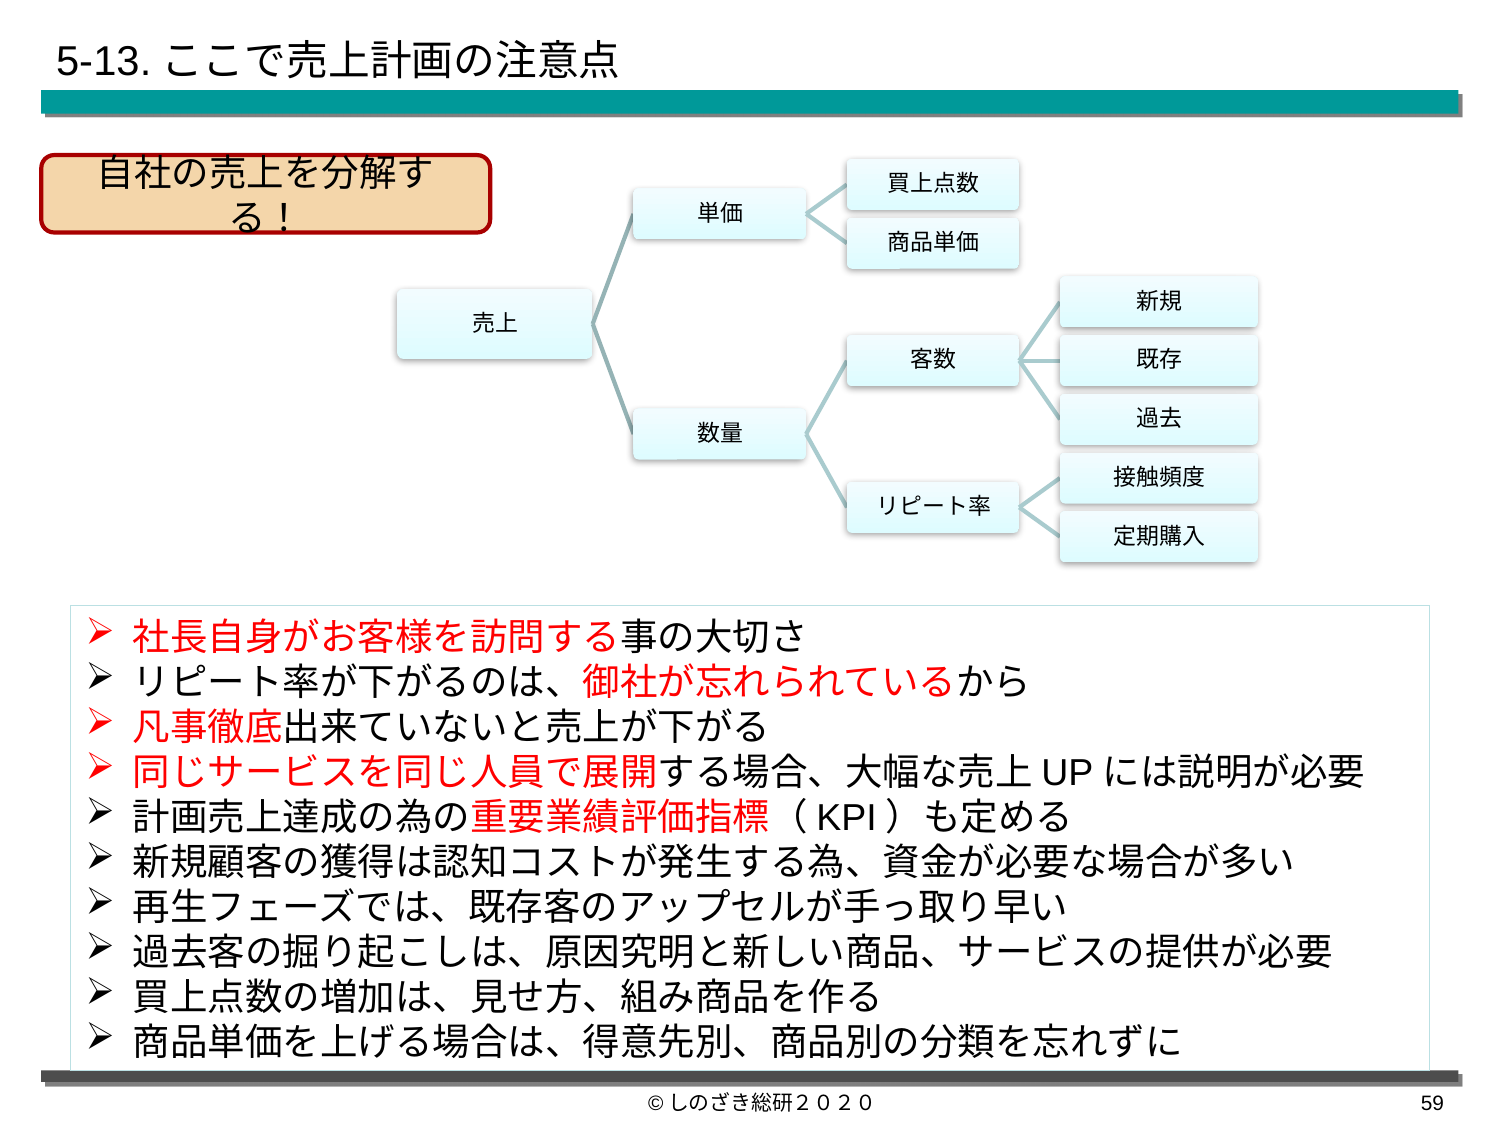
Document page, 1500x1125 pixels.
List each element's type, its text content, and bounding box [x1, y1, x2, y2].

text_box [195, 158, 1460, 563]
slide_number 58 [1108, 1082, 1459, 1125]
footer ©しのざき総研２０２０ [524, 1082, 1000, 1125]
text_box 5-13.ここで売上計画の注意点 [41, 25, 1032, 91]
text_box 社長自身がお客様を訪問する事の大切さ リピート率が下がるのは、御社が忘れられているから 凡事徹底出来ていないと売上が下がる 同じサービスを同じ人員で展開する場合、大幅な売上UPには説明が必要 計画売上達成の為の重要業績評価指標（KPI）も定める 新規顧客の獲得は認知コストが発生する為、資金が必要な場合が多い 再生フェーズでは、既存客のアップセルが手っ取り早い 過去客の掘り起こしは、原因究明と新しい商品、サービスの提供が必要 買上点数の増加は、見せ方、組み商品を作る 商品単価を上げる場合は、得意先別、商品別の分類を忘れずに [70, 605, 1430, 1071]
text_box 自社の売上を分解する！ [39, 152, 488, 235]
